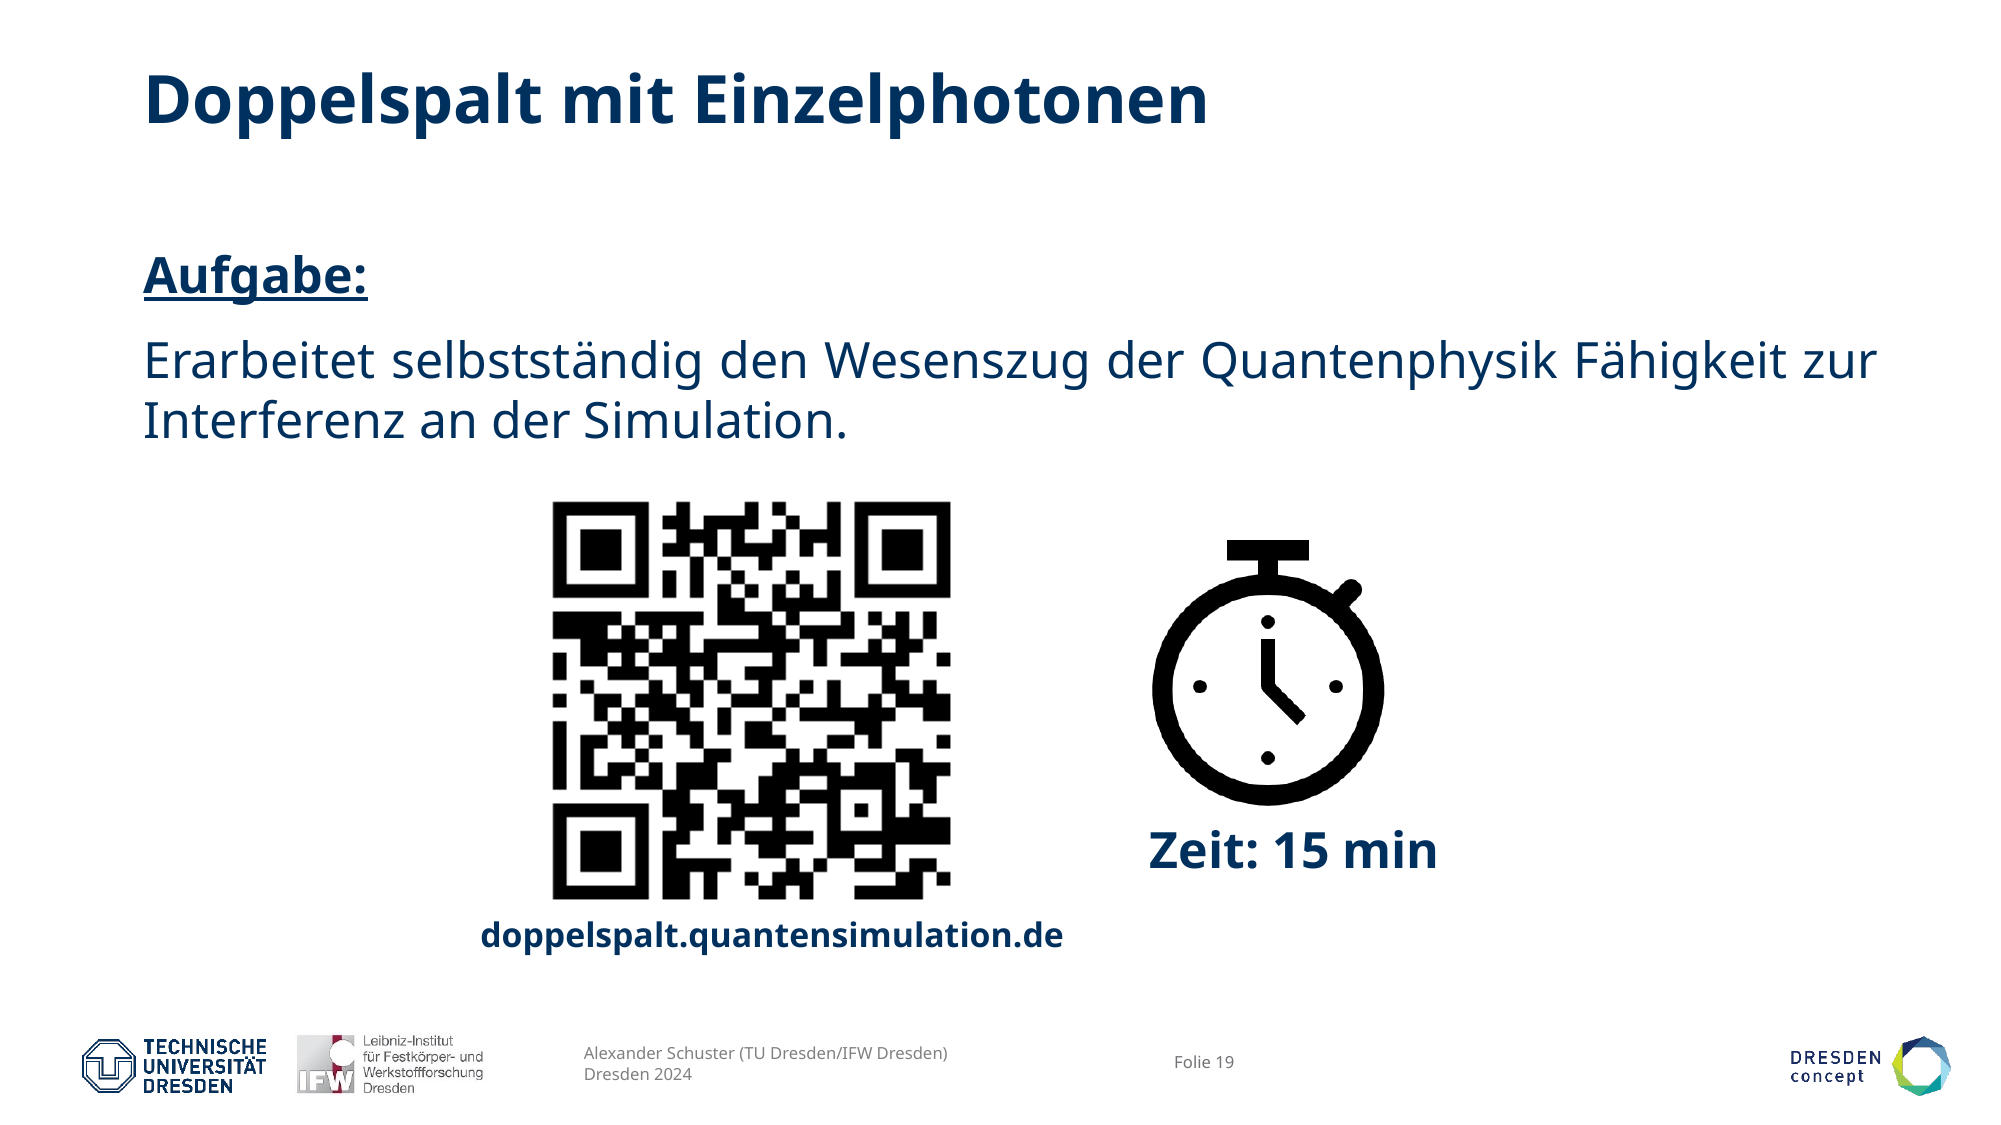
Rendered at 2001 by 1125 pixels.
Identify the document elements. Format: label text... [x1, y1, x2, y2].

picture [1104, 509, 1431, 836]
list Aufgabe: Erarbeitet selbstständig den Wesenszug der Quantenphysik Fähigkeit zur Interferenz an der Simulation. [143, 243, 1880, 957]
picture [495, 444, 1009, 958]
picture [294, 1032, 486, 1096]
text_box Zeit: 15 min [1135, 811, 1514, 887]
title Doppelspalt mit Einzelphotonen [143, 56, 1880, 169]
picture [1791, 1036, 1951, 1096]
picture [82, 1039, 266, 1093]
text_box doppelspalt.quantensimulation.de [465, 906, 1242, 962]
